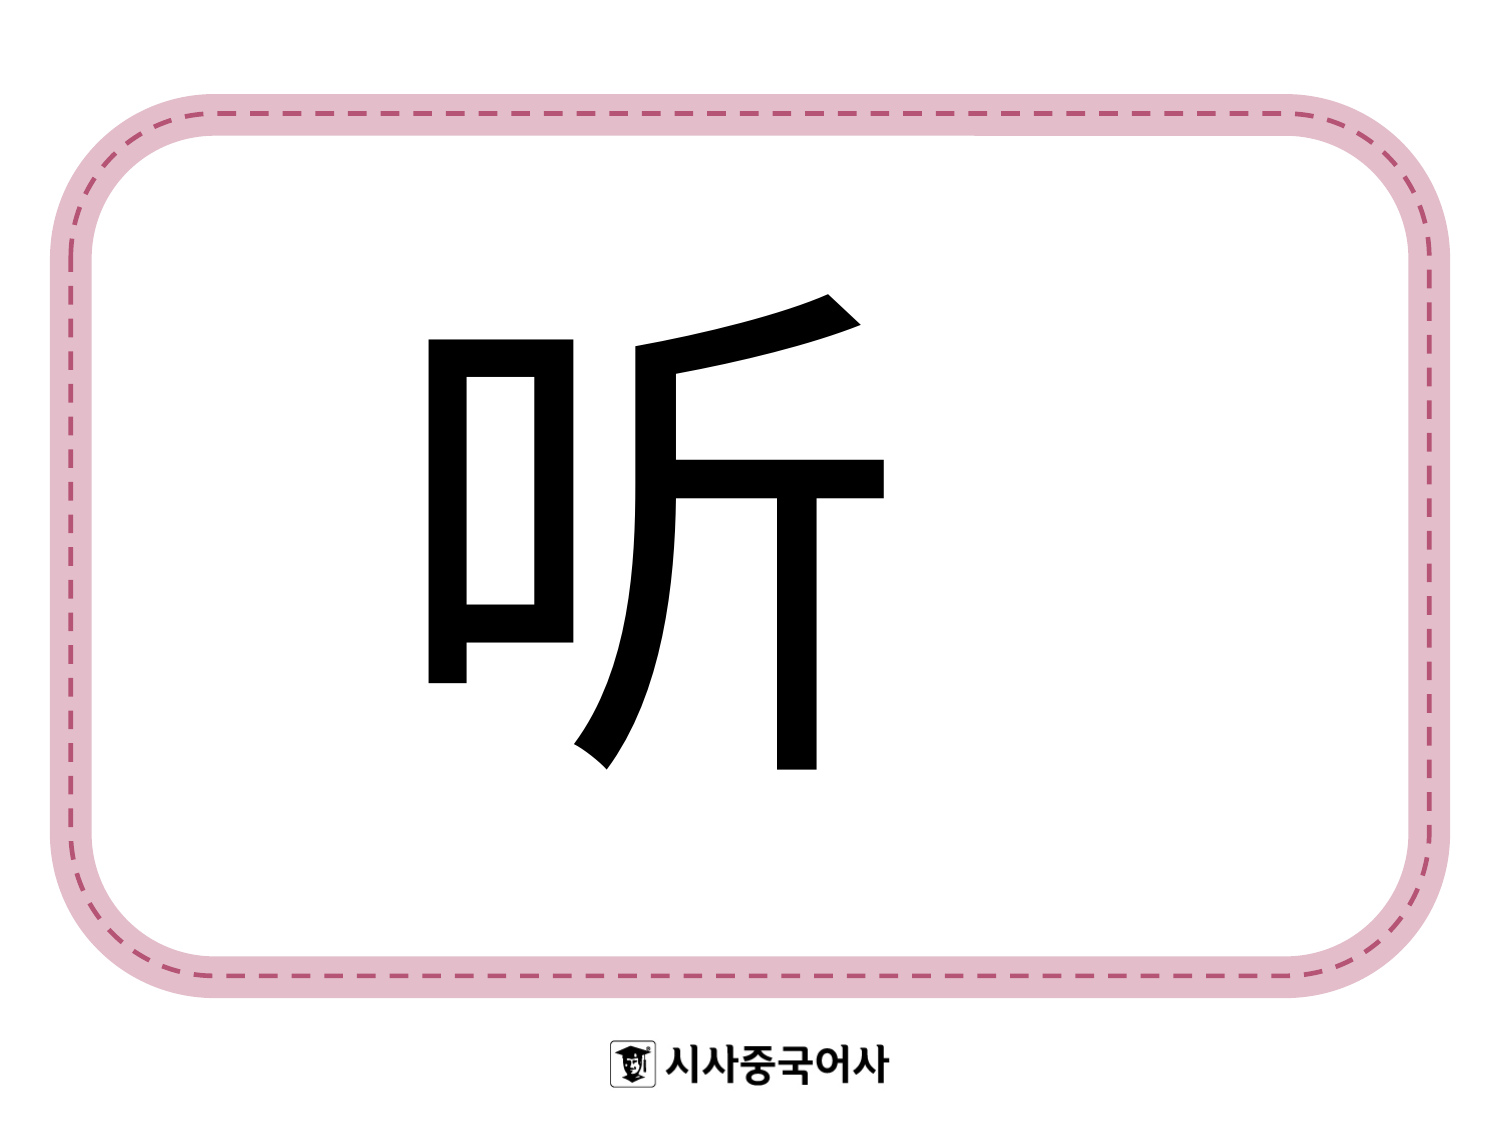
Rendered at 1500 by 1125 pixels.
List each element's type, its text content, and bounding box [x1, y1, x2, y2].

picture [602, 1034, 898, 1094]
text_box 听 [145, 189, 1354, 853]
